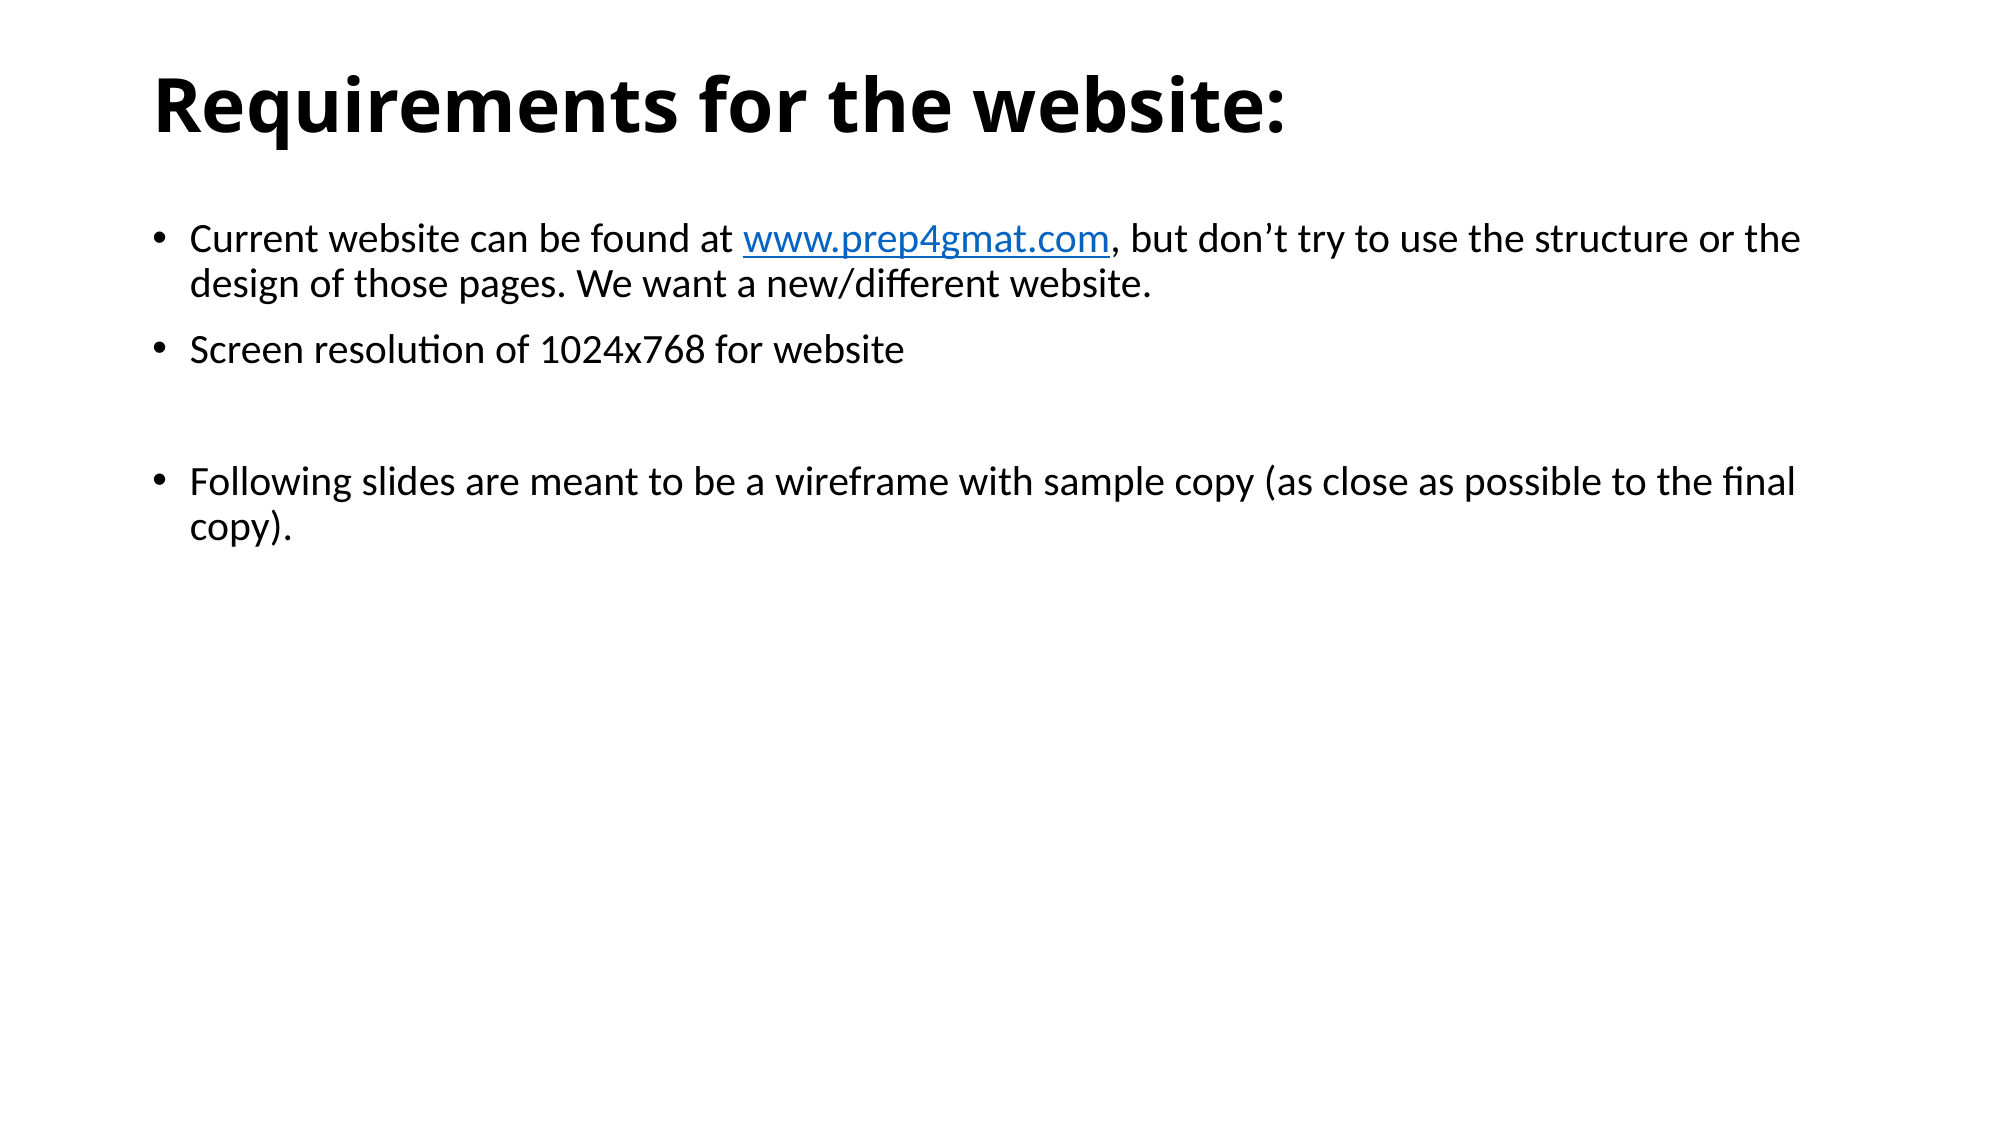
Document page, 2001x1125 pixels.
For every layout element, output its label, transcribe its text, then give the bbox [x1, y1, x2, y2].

title Requirements for the website: [137, 59, 1863, 157]
list Current website can be found at www.prep4gmat.com, but don’t try to use the structure or the design of those pages. We want a new/different website. Screen resolution of 1024x768 for website Following slides are meant to be a wireframe with sample copy (as close as possible to the final copy). [137, 209, 1863, 1067]
